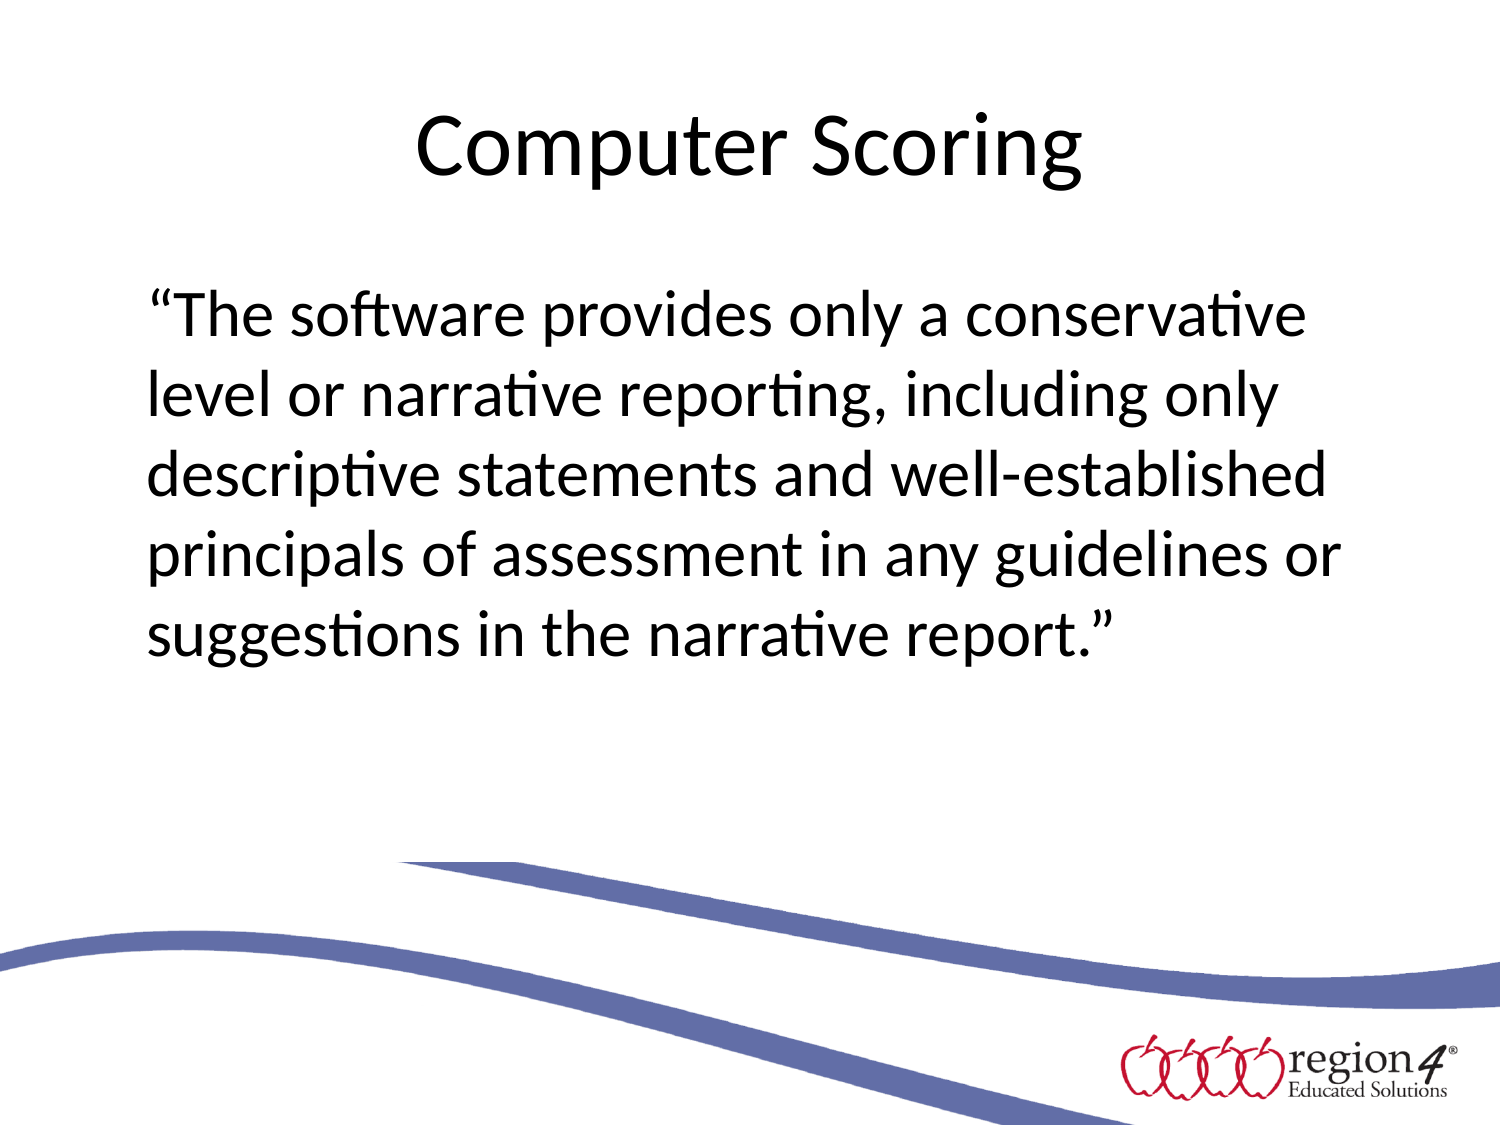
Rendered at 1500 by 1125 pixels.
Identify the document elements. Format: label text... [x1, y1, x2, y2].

title Computer Scoring [75, 45, 1425, 233]
list “The software provides only a conservative level or narrative reporting, including only descriptive statements and well-established principals of assessment in any guidelines or suggestions in the narrative report.” [75, 262, 1425, 1005]
picture [0, 862, 1500, 1125]
